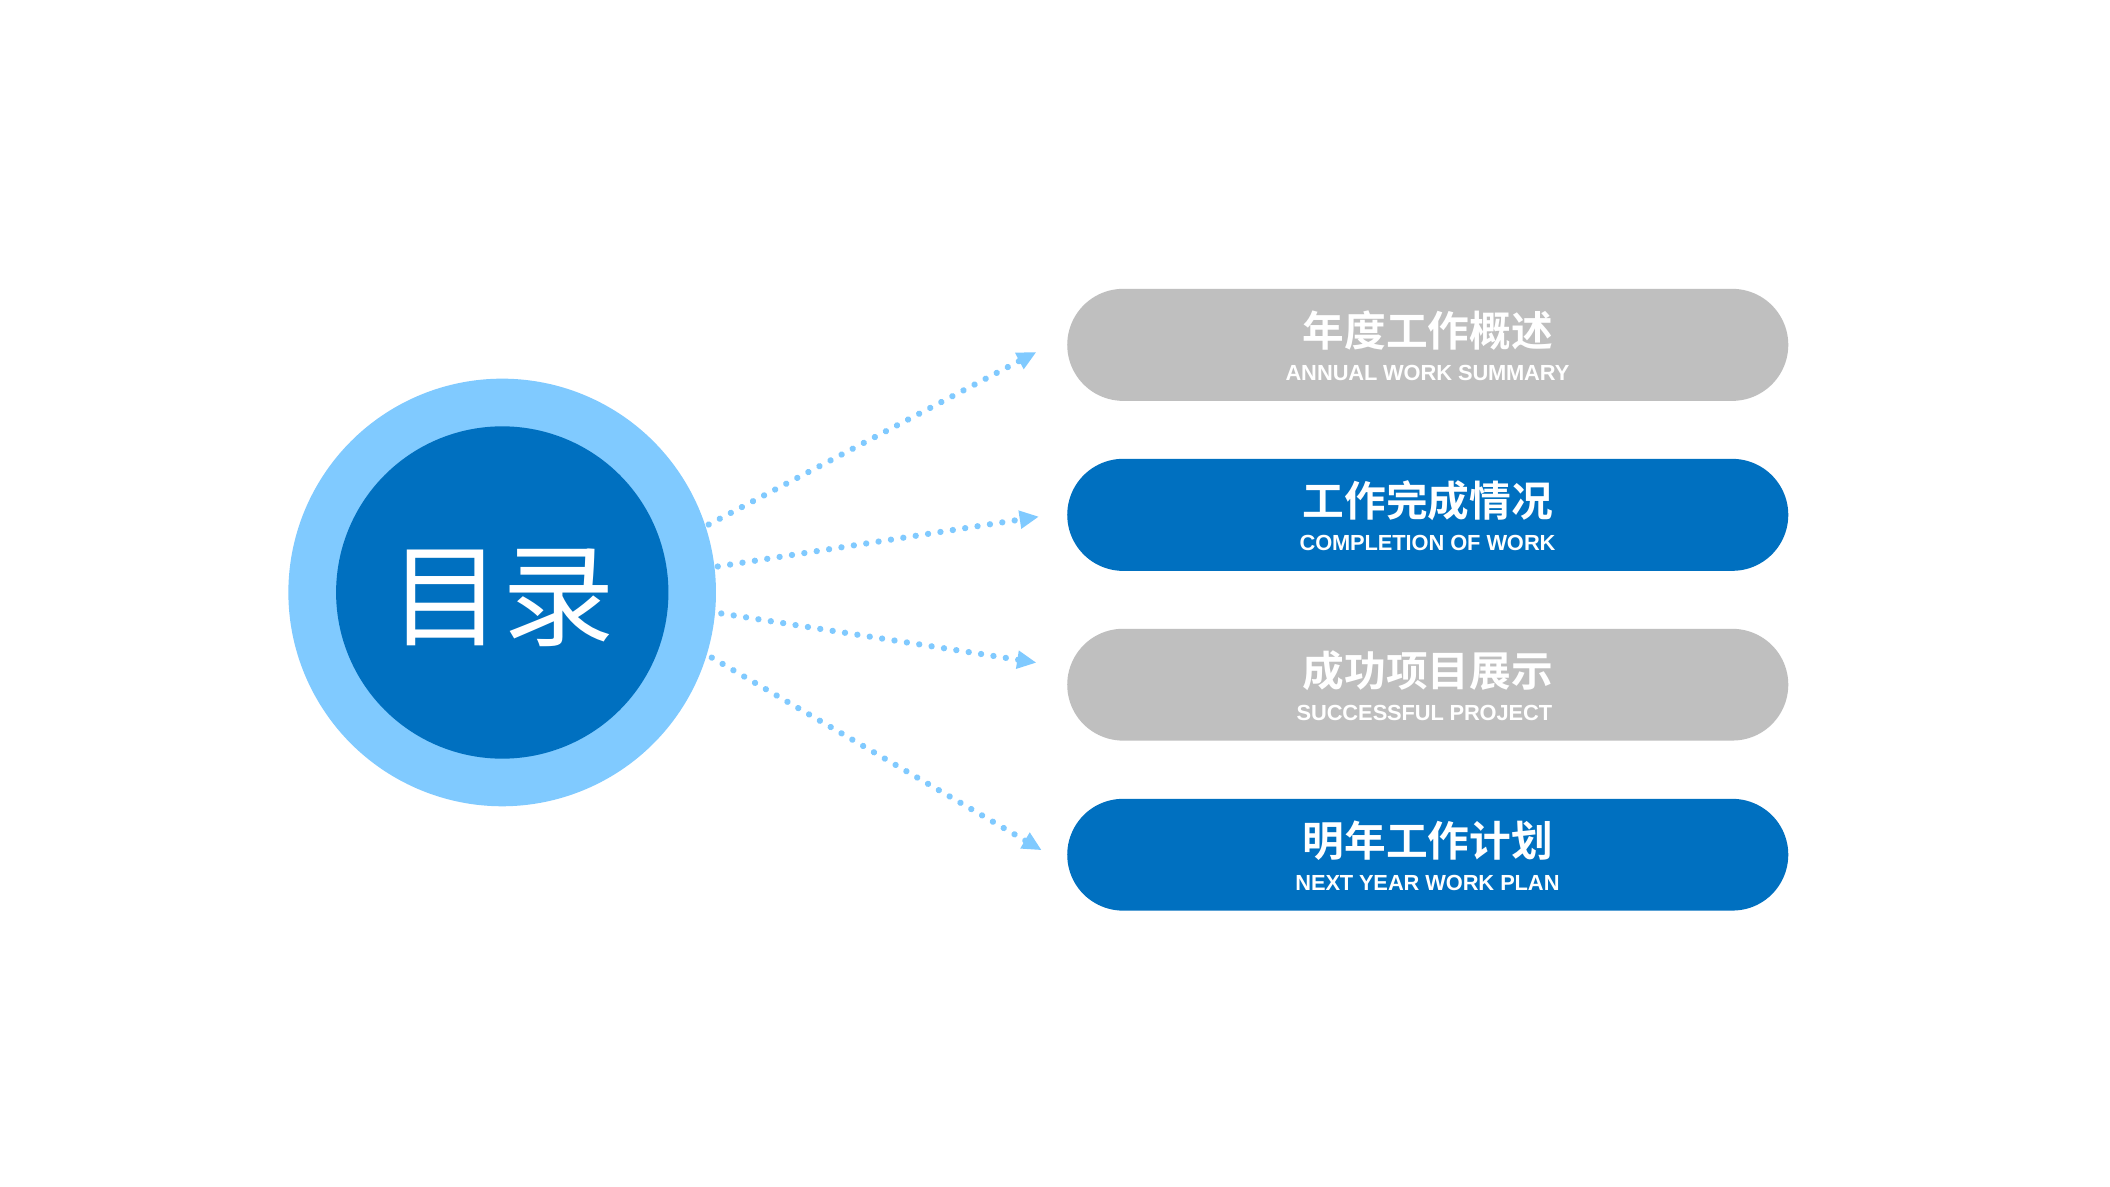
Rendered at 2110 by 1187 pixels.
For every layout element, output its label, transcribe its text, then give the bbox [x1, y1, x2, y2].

text_box 成功项目展示 SUCCESSFUL PROJECT [1067, 628, 1789, 741]
text_box [1022, 352, 1036, 364]
text_box [1027, 838, 1042, 850]
text_box [1025, 512, 1039, 525]
text_box 工作完成情况 COMPLETION OF WORK [1067, 458, 1789, 571]
text_box [288, 378, 716, 807]
text_box [1022, 654, 1036, 667]
text_box 明年工作计划 NEXT YEAR WORK PLAN [1067, 798, 1789, 911]
text_box 年度工作概述 ANNUAL WORK SUMMARY [1067, 288, 1789, 401]
text_box 目录 [335, 425, 670, 760]
